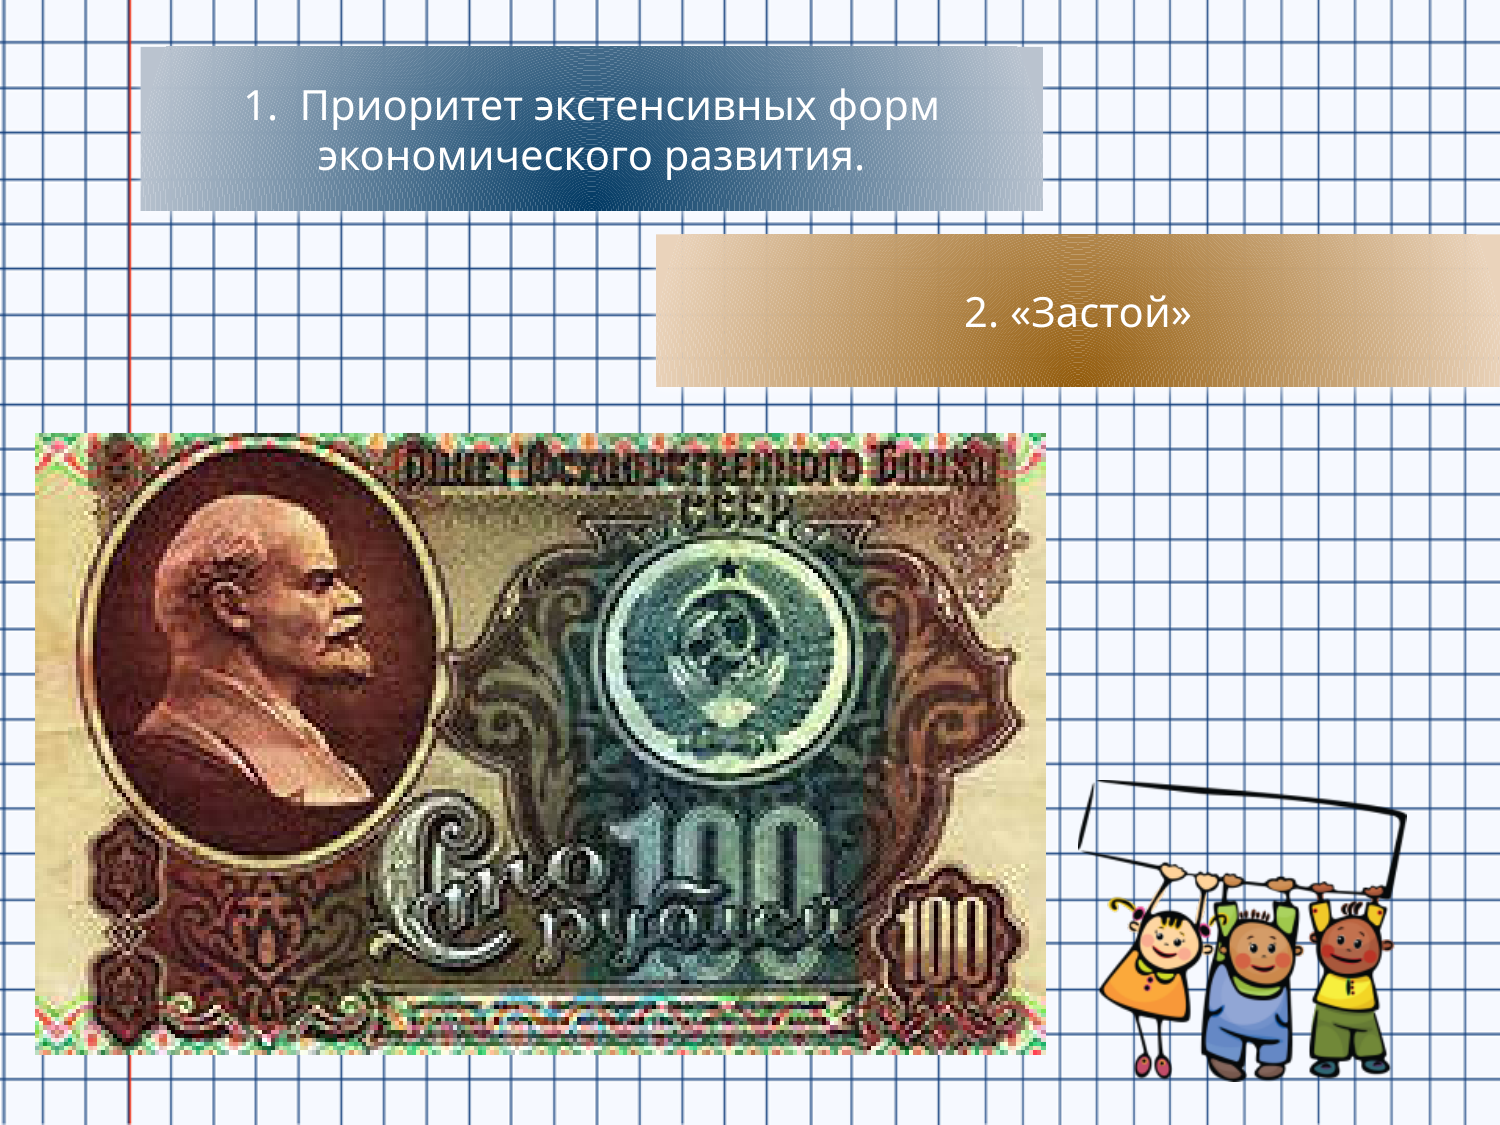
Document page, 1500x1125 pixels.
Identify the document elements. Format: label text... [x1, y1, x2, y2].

text_box 2. «Застой» [656, 234, 1500, 387]
picture [0, 0, 1500, 1125]
text_box 1. Приоритет экстенсивных форм экономического развития. [140, 46, 1043, 211]
